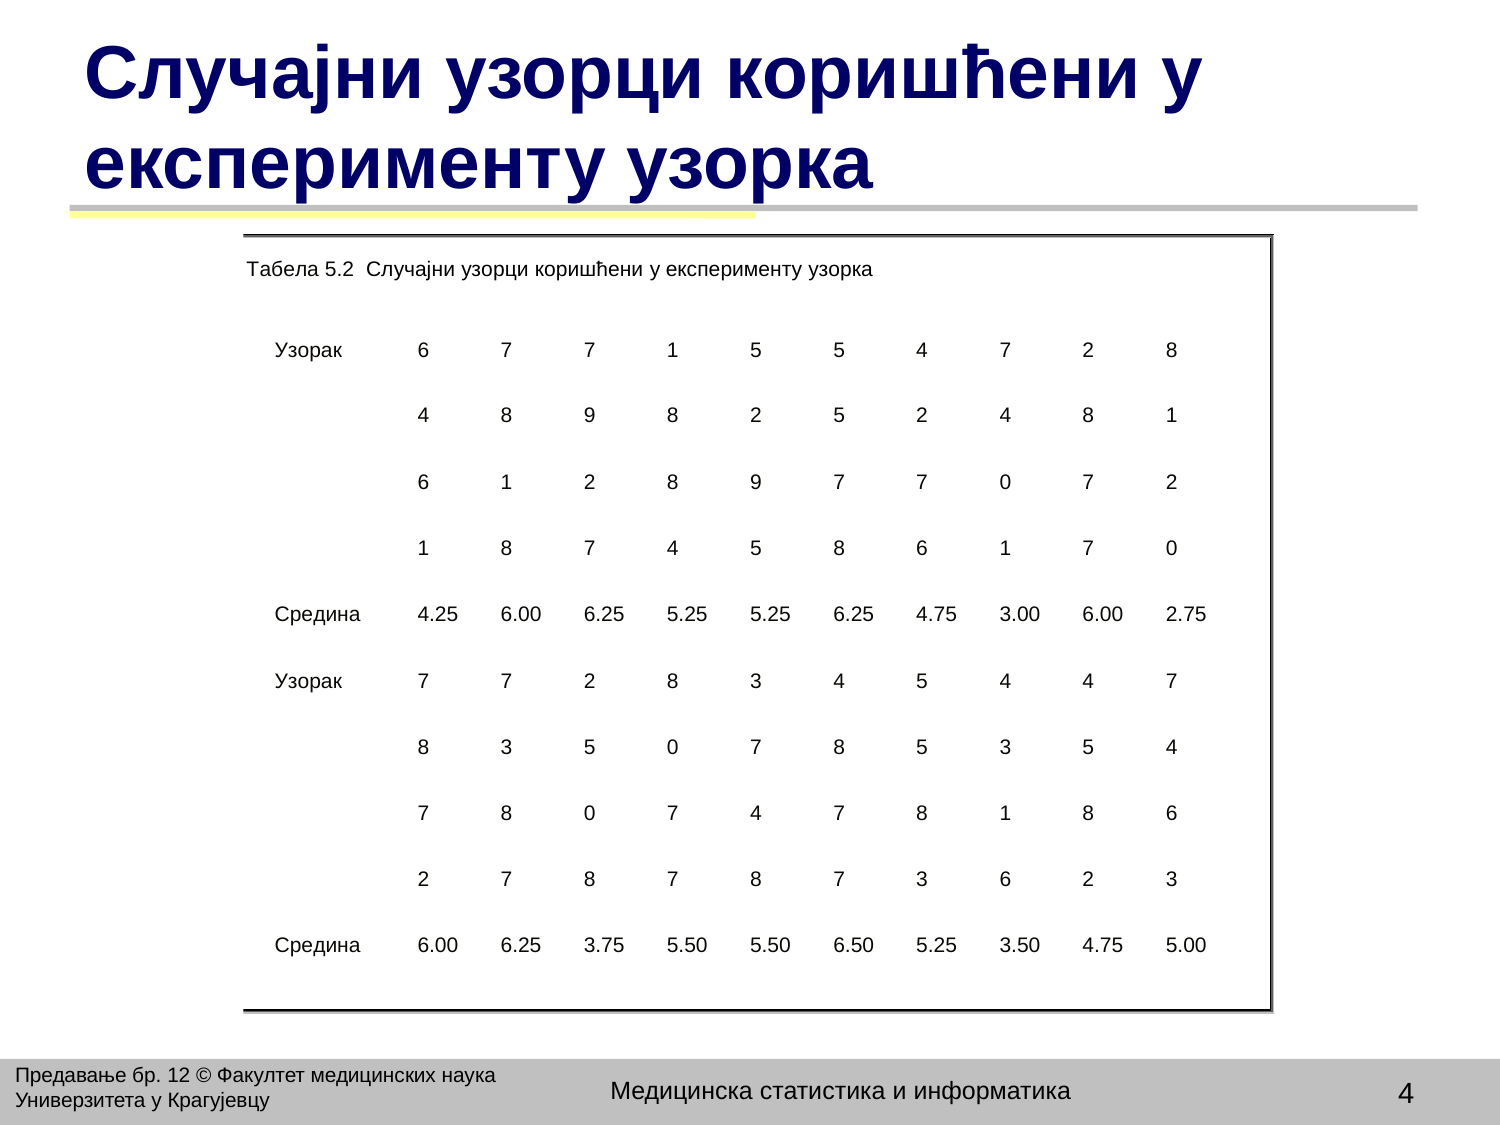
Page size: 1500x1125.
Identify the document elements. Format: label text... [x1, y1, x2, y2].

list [243, 233, 1298, 1051]
title Случајни узорци коришћени у експерименту узорка [69, 19, 1426, 208]
slide_number Предавање бр. 12 © Факултет медицинских наука Универзитета у Крагујевцу [0, 1053, 601, 1108]
footer Медицинска статистика и информатика [512, 1066, 1170, 1125]
slide_number 4 [1181, 1066, 1430, 1125]
